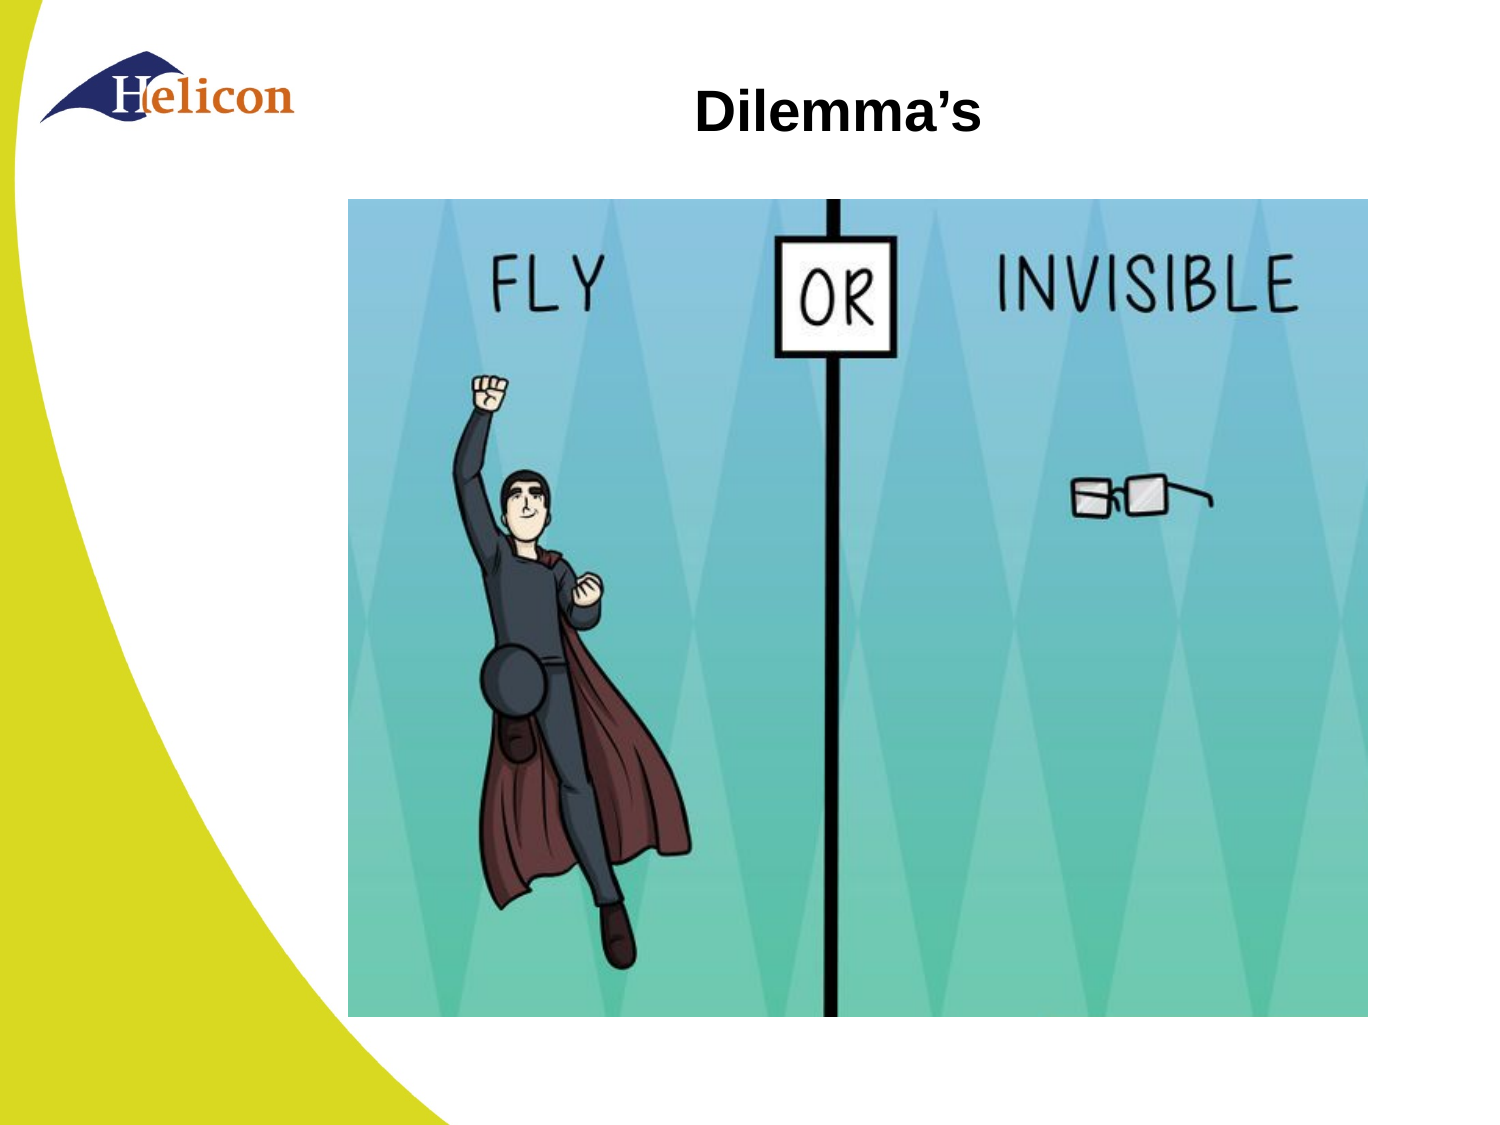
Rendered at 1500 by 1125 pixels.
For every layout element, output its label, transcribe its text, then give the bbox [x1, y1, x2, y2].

picture [0, 0, 1500, 1125]
title Dilemma’s [679, 54, 1500, 162]
